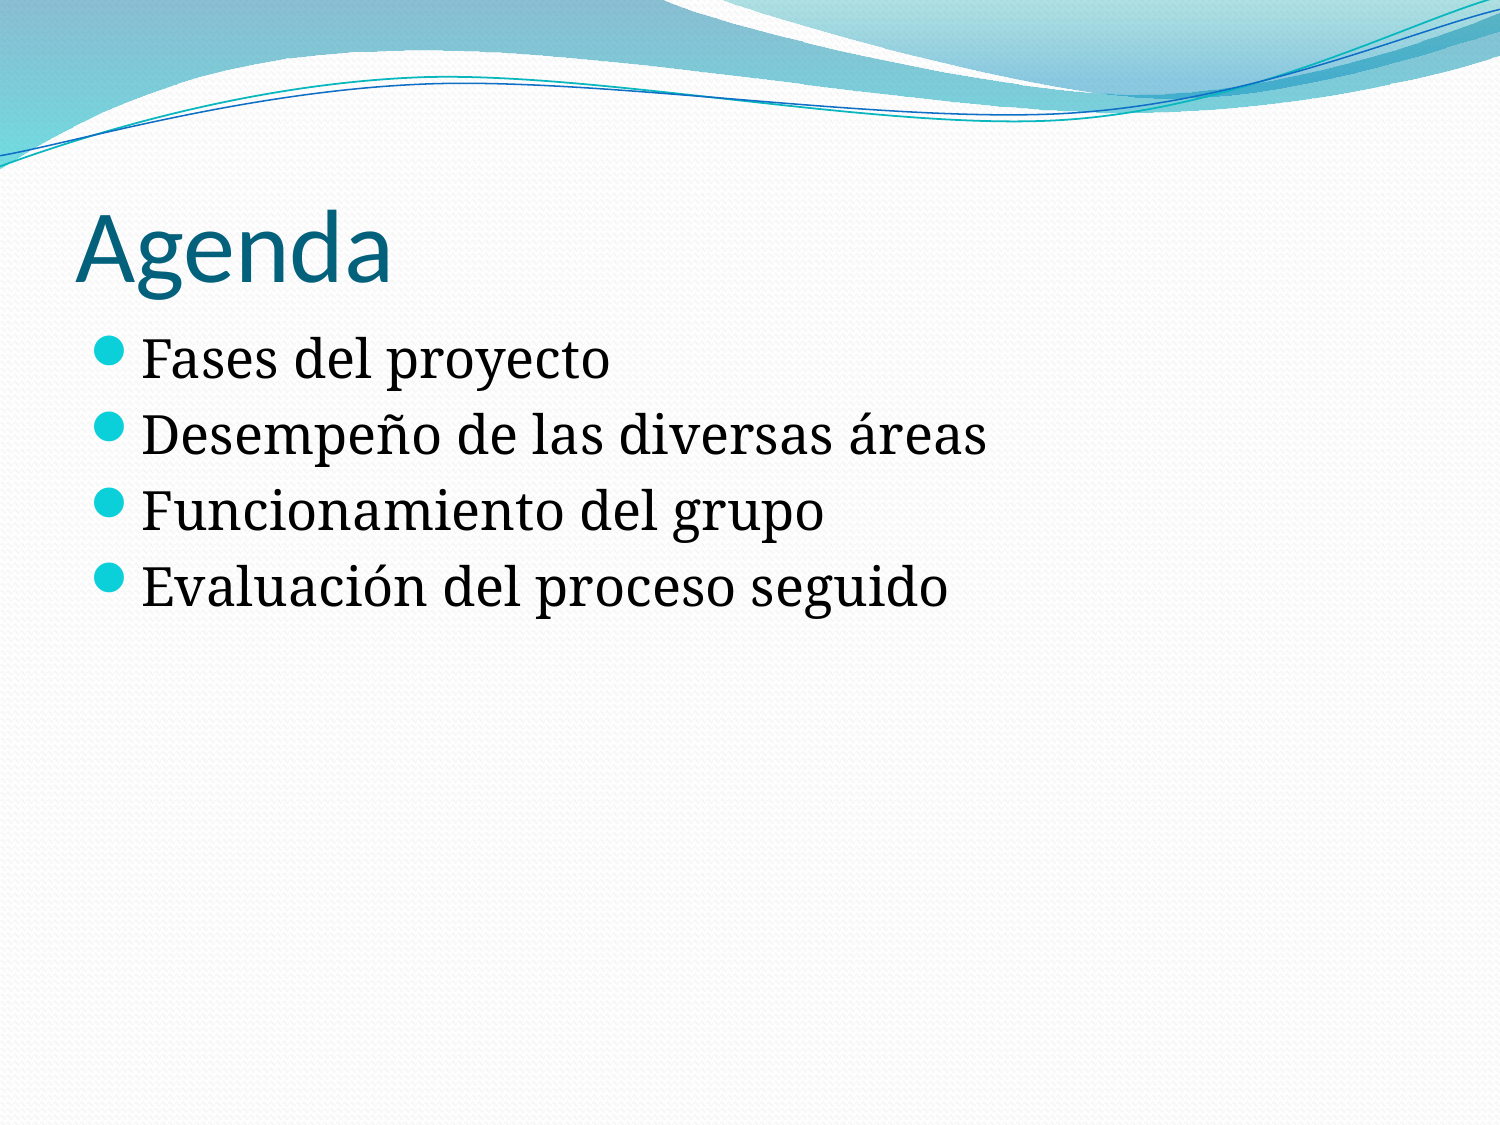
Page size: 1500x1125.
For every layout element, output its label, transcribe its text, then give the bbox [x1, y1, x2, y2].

title Agenda [75, 115, 1425, 303]
list Fases del proyecto Desempeño de las diversas áreas Funcionamiento del grupo Evaluación del proceso seguido [75, 317, 1425, 1038]
